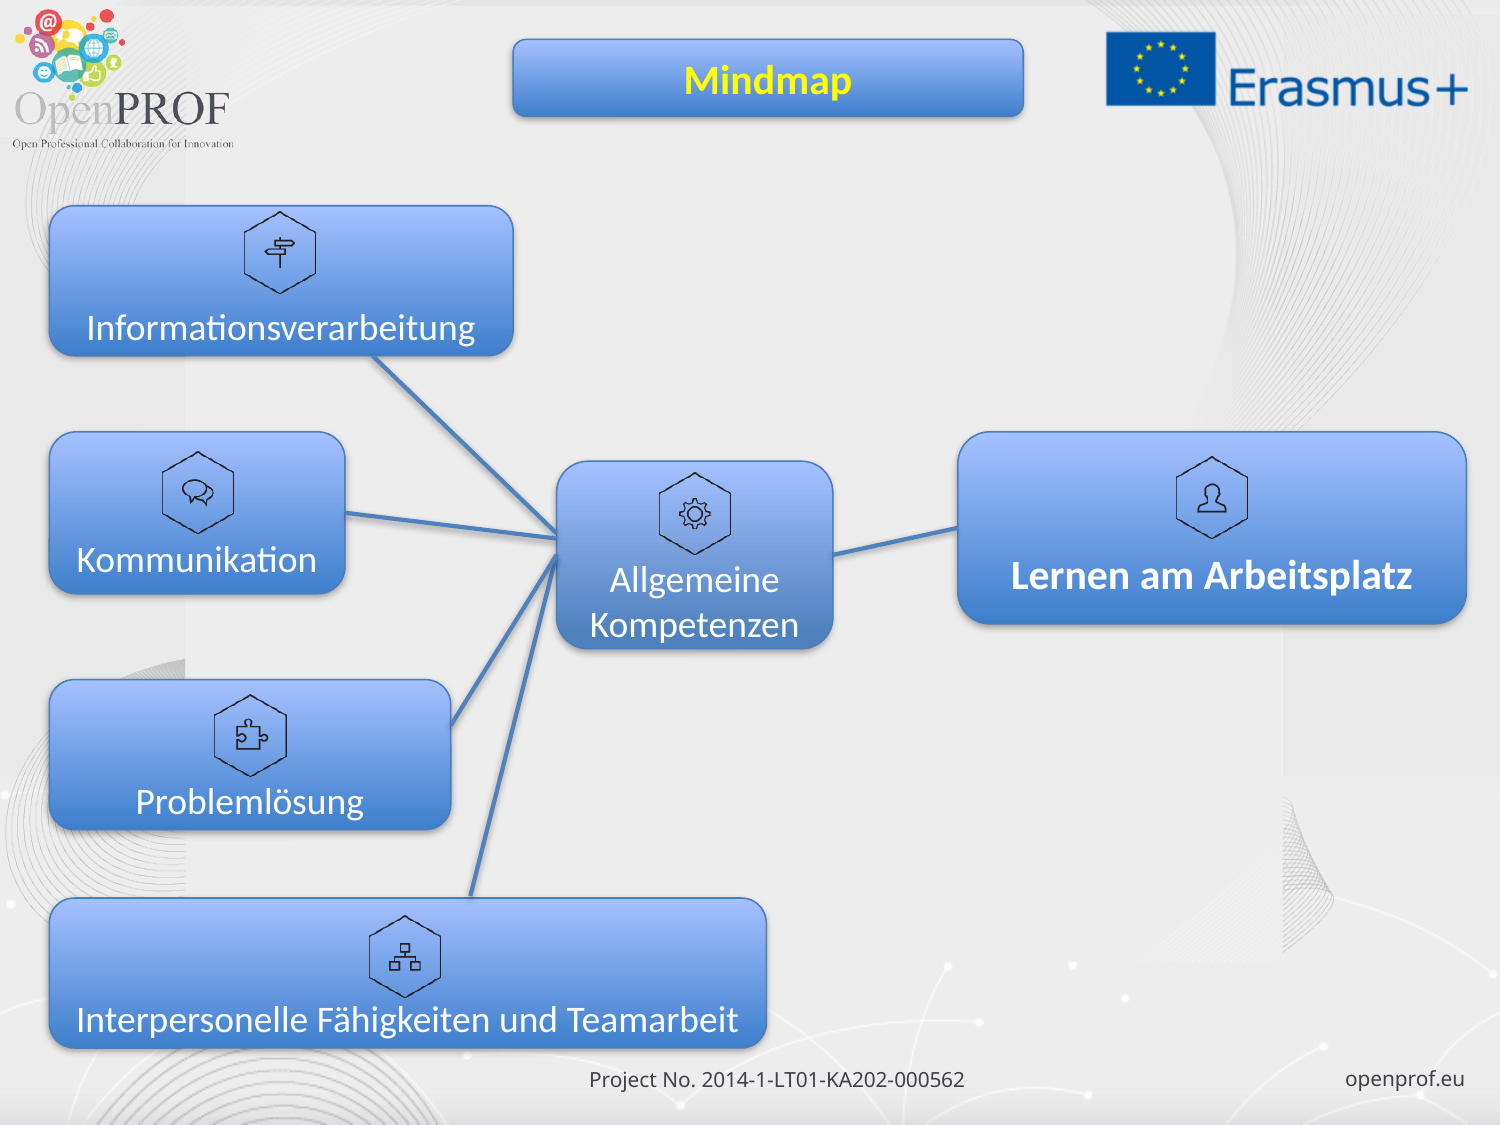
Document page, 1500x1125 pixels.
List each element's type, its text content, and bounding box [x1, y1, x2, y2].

text_box Lernen am Arbeitsplatz [957, 431, 1468, 625]
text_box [49, 205, 767, 1049]
text_box Mindmap [512, 38, 1025, 118]
picture [0, 0, 1500, 1125]
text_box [771, 460, 958, 649]
